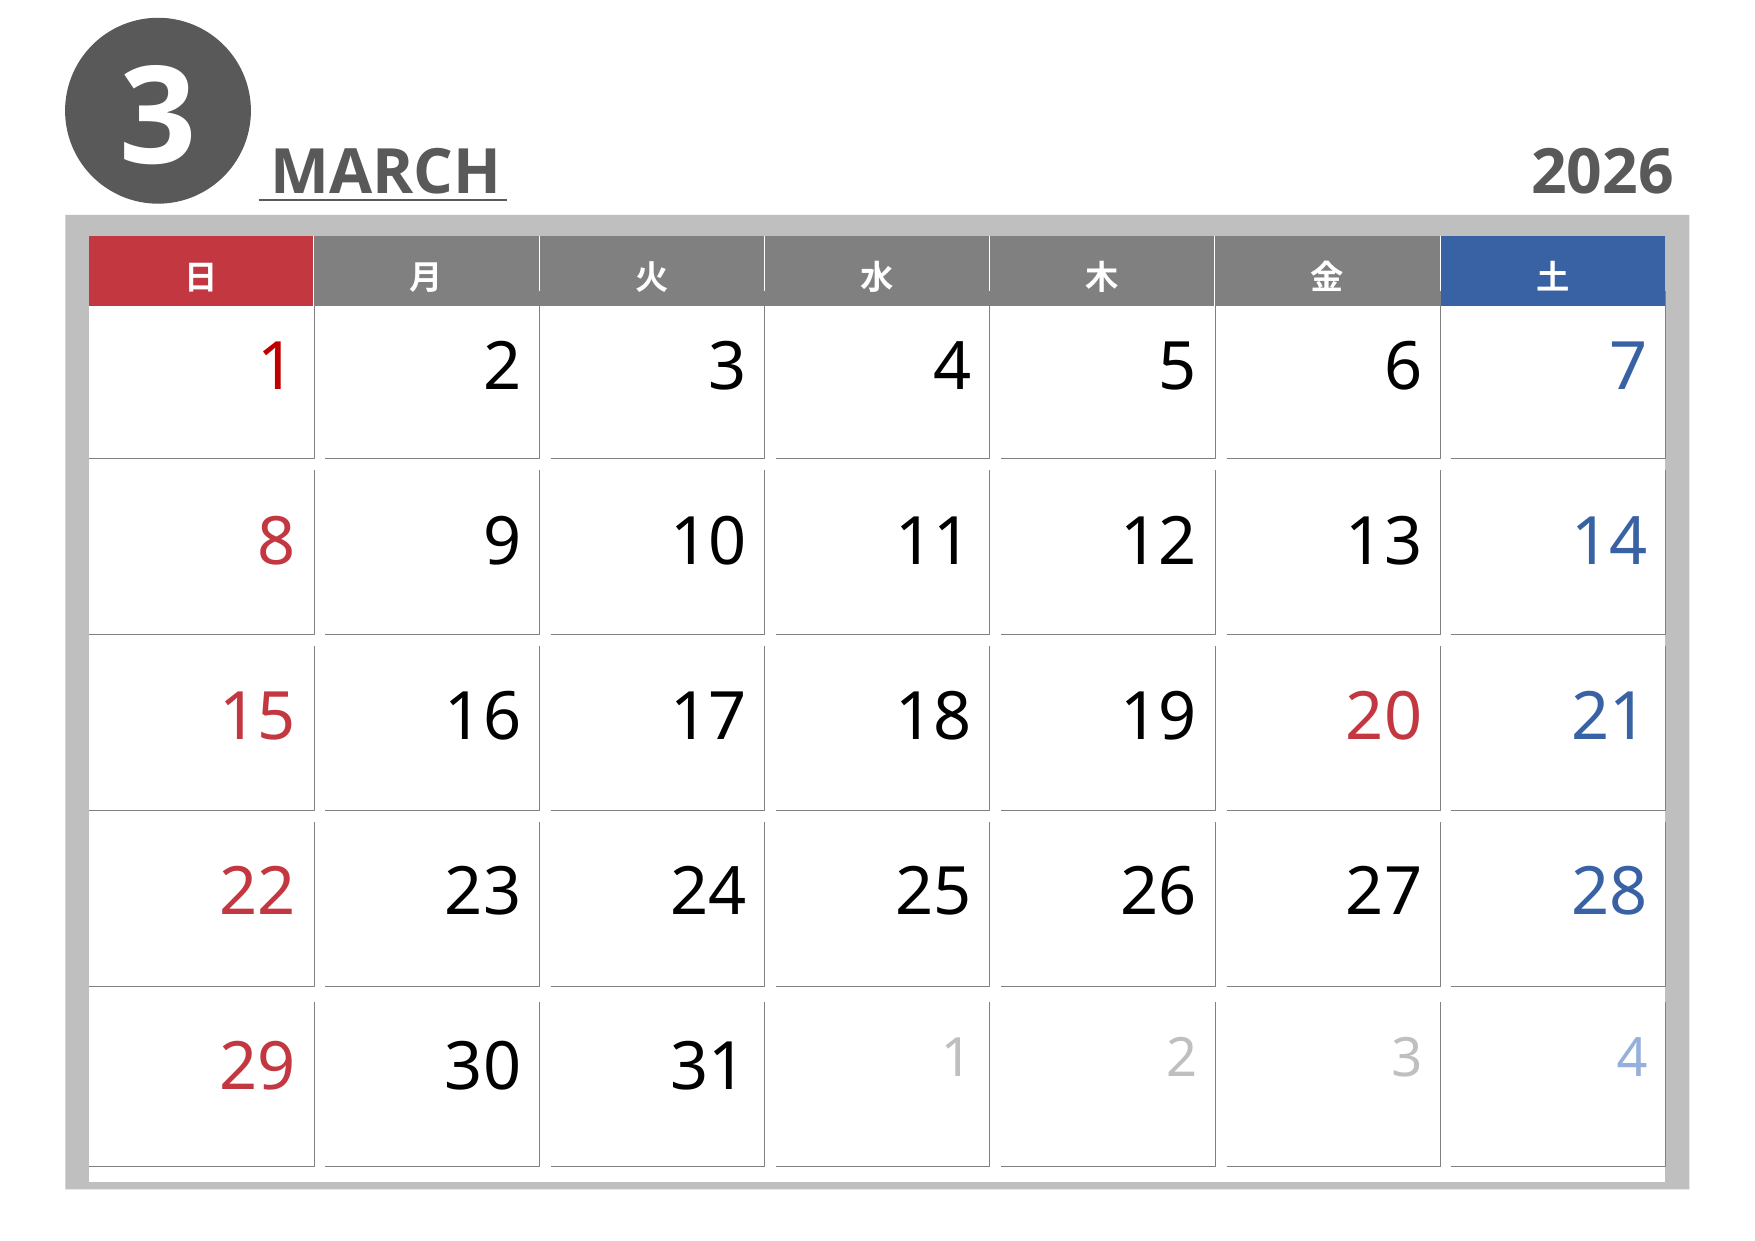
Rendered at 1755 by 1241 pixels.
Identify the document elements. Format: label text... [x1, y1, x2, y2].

table_header 火 [540, 236, 764, 286]
table_header 土 [1441, 236, 1665, 288]
table_header 水 [765, 236, 989, 286]
table_header 木 [990, 236, 1214, 286]
table_header 日 [89, 236, 313, 288]
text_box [88, 290, 1666, 1167]
table_header 金 [1215, 236, 1440, 286]
table_header 月 [314, 236, 539, 286]
text_box MARCH [255, 124, 559, 215]
text_box 3 [104, 21, 212, 199]
text_box [64, 213, 1691, 1191]
